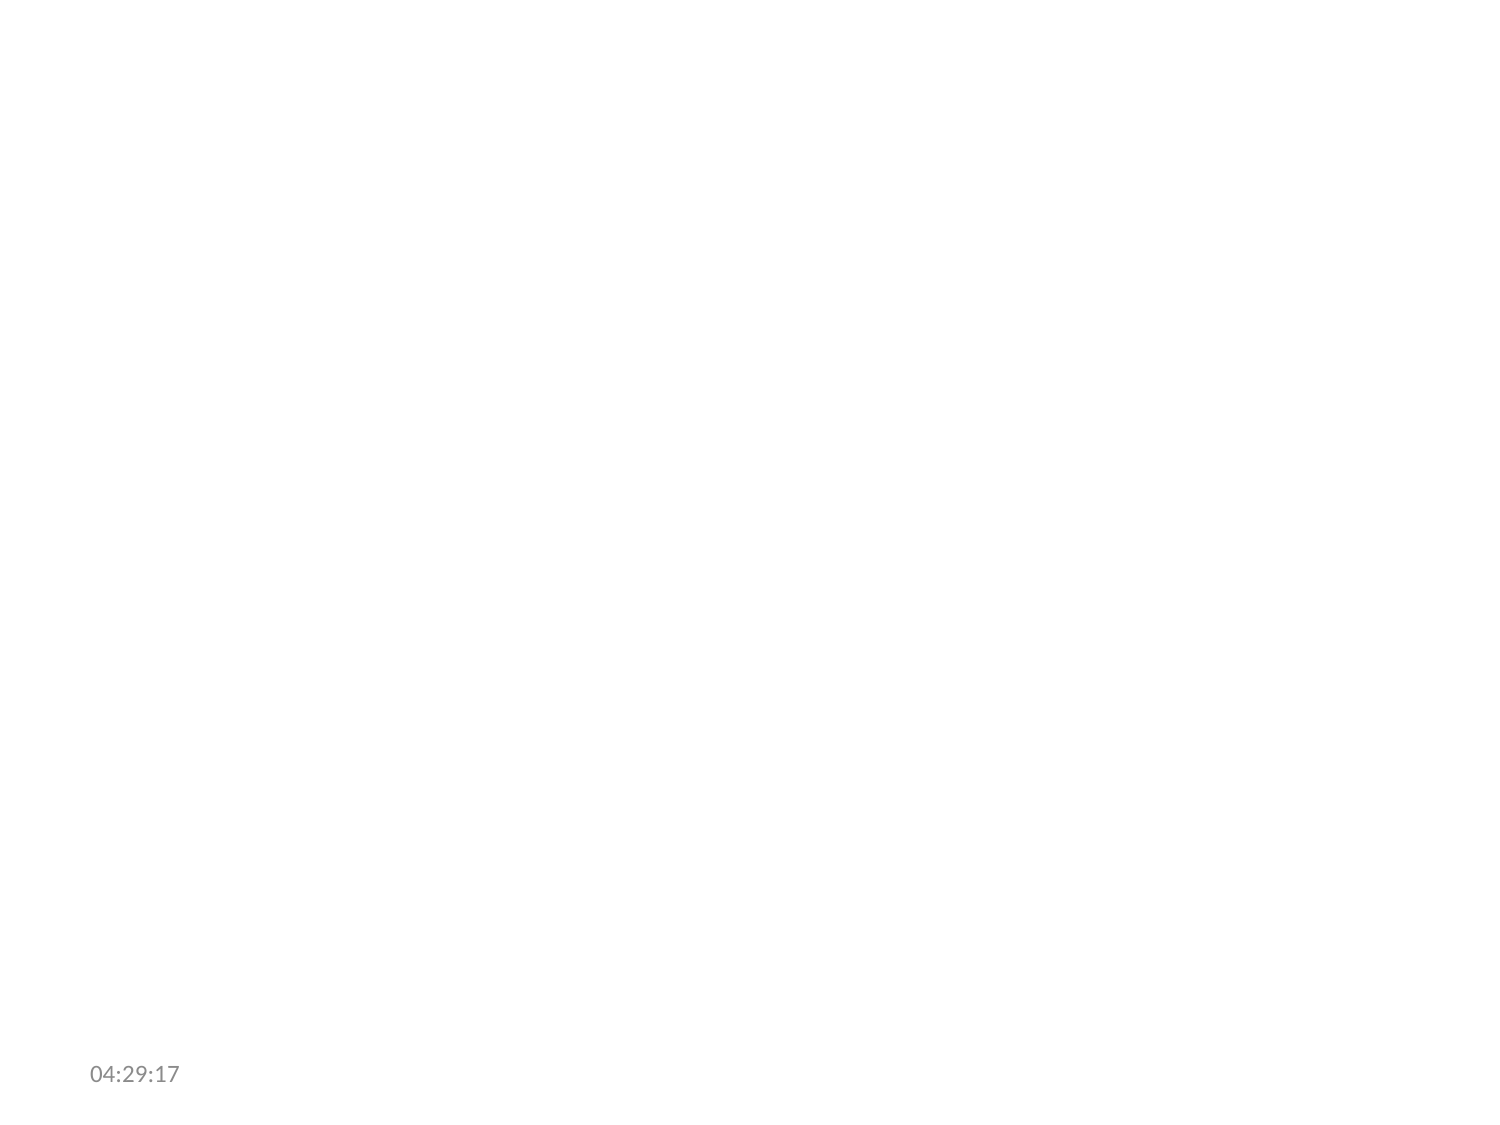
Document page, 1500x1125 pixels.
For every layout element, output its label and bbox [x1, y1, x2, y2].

slide_number [75, 1042, 425, 1103]
